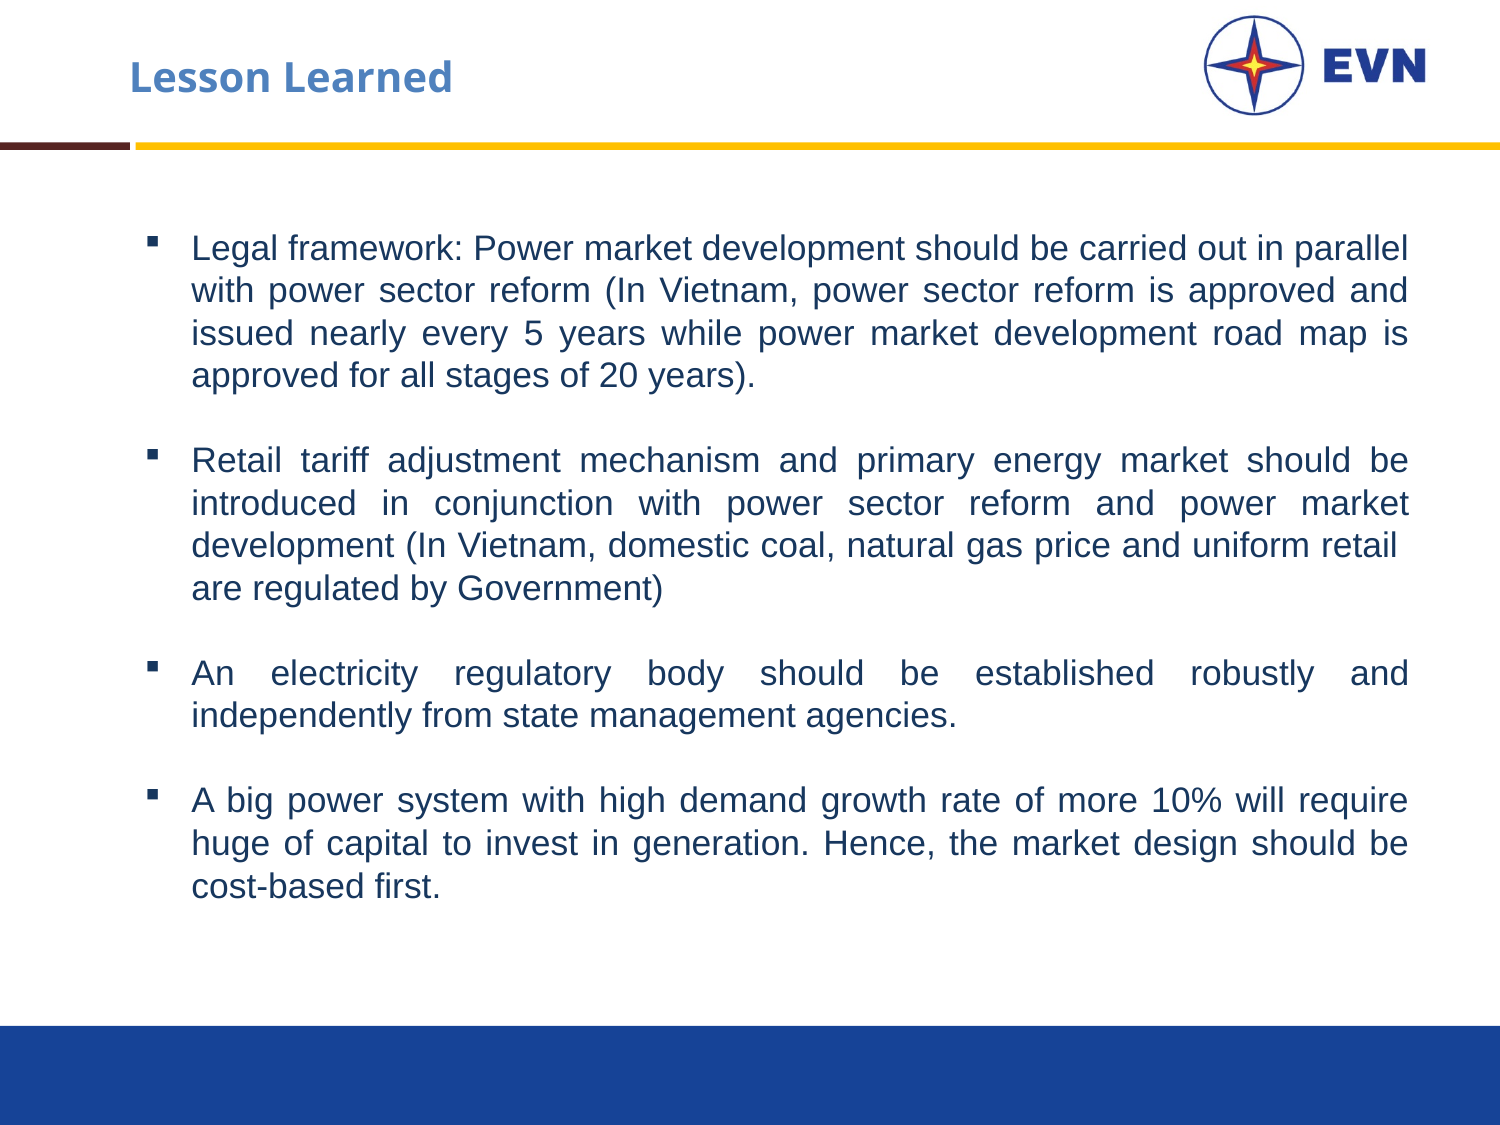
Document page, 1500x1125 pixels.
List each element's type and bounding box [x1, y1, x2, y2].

text_box [0, 0, 1500, 142]
text_box [0, 150, 1500, 1125]
text_box [0, 142, 1500, 150]
